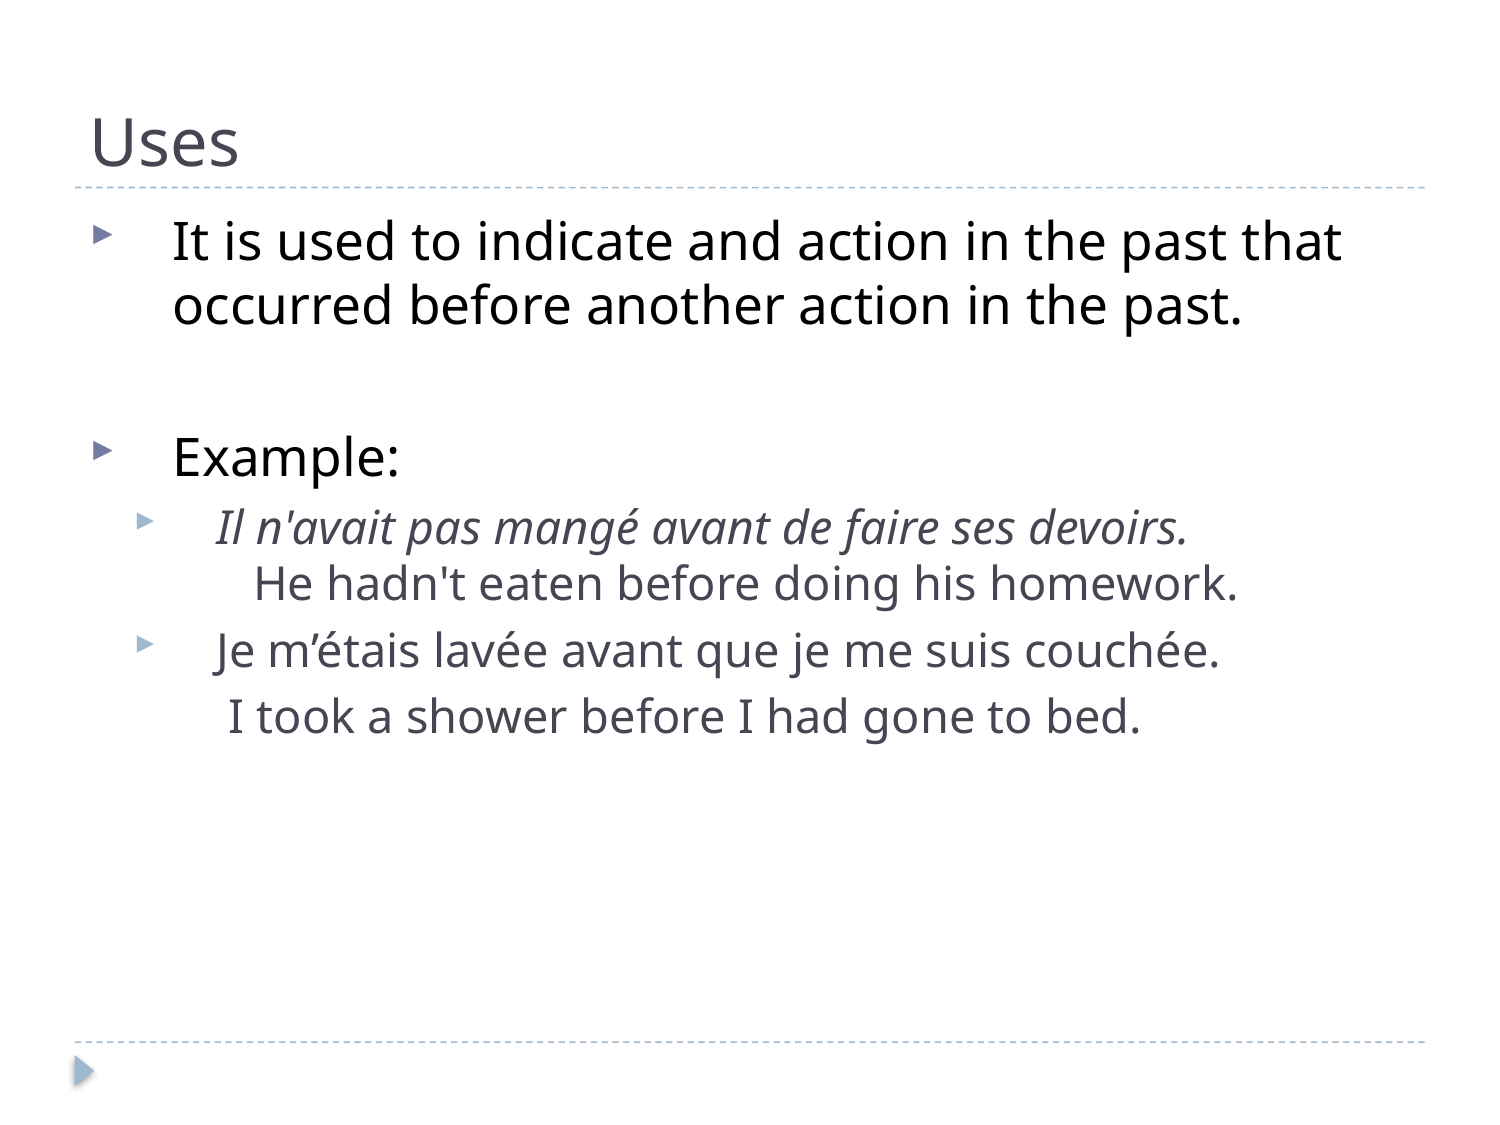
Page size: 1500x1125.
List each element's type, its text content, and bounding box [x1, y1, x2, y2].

title Uses [75, 24, 1425, 188]
list It is used to indicate and action in the past that occurred before another action in the past. Example: Il n'avait pas mangé avant de faire ses devoirs. He hadn't eaten before doing his homework. Je m’étais lavée avant que je me suis couchée. I took a shower before I had gone to bed. [75, 200, 1425, 1010]
